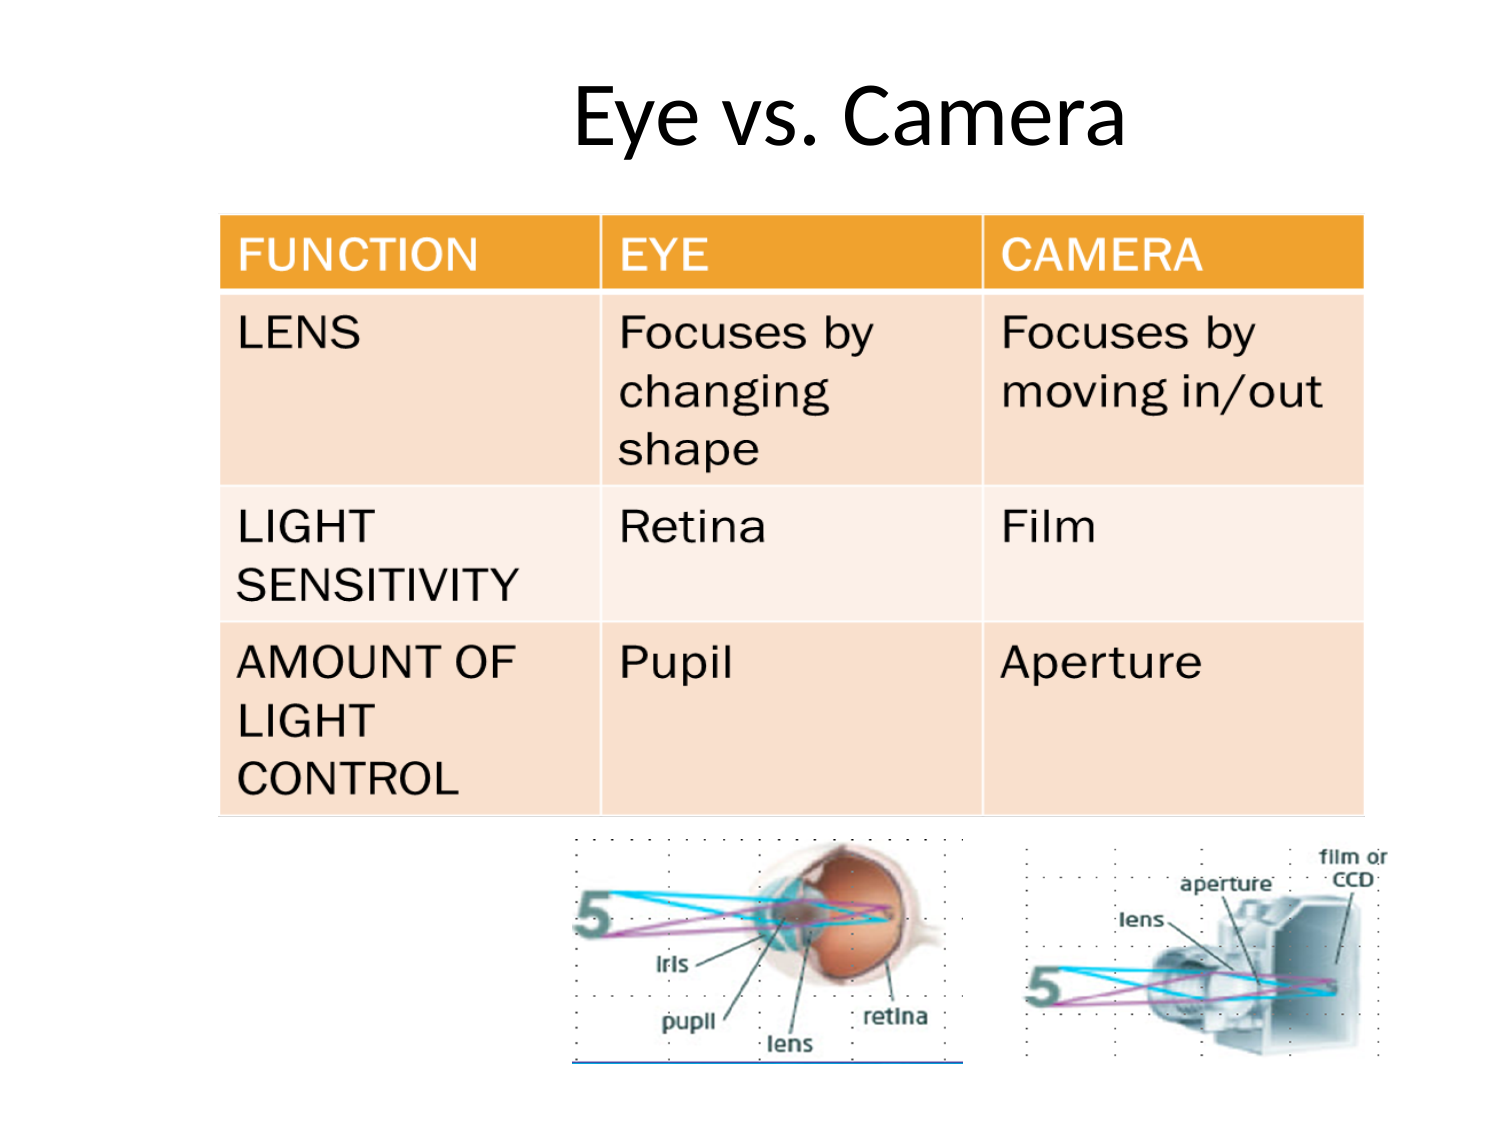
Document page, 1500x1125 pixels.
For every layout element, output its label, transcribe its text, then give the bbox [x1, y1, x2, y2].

picture [1021, 839, 1389, 1065]
picture [572, 839, 963, 1062]
title Eye vs. Camera [235, 45, 1466, 173]
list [218, 207, 1365, 835]
